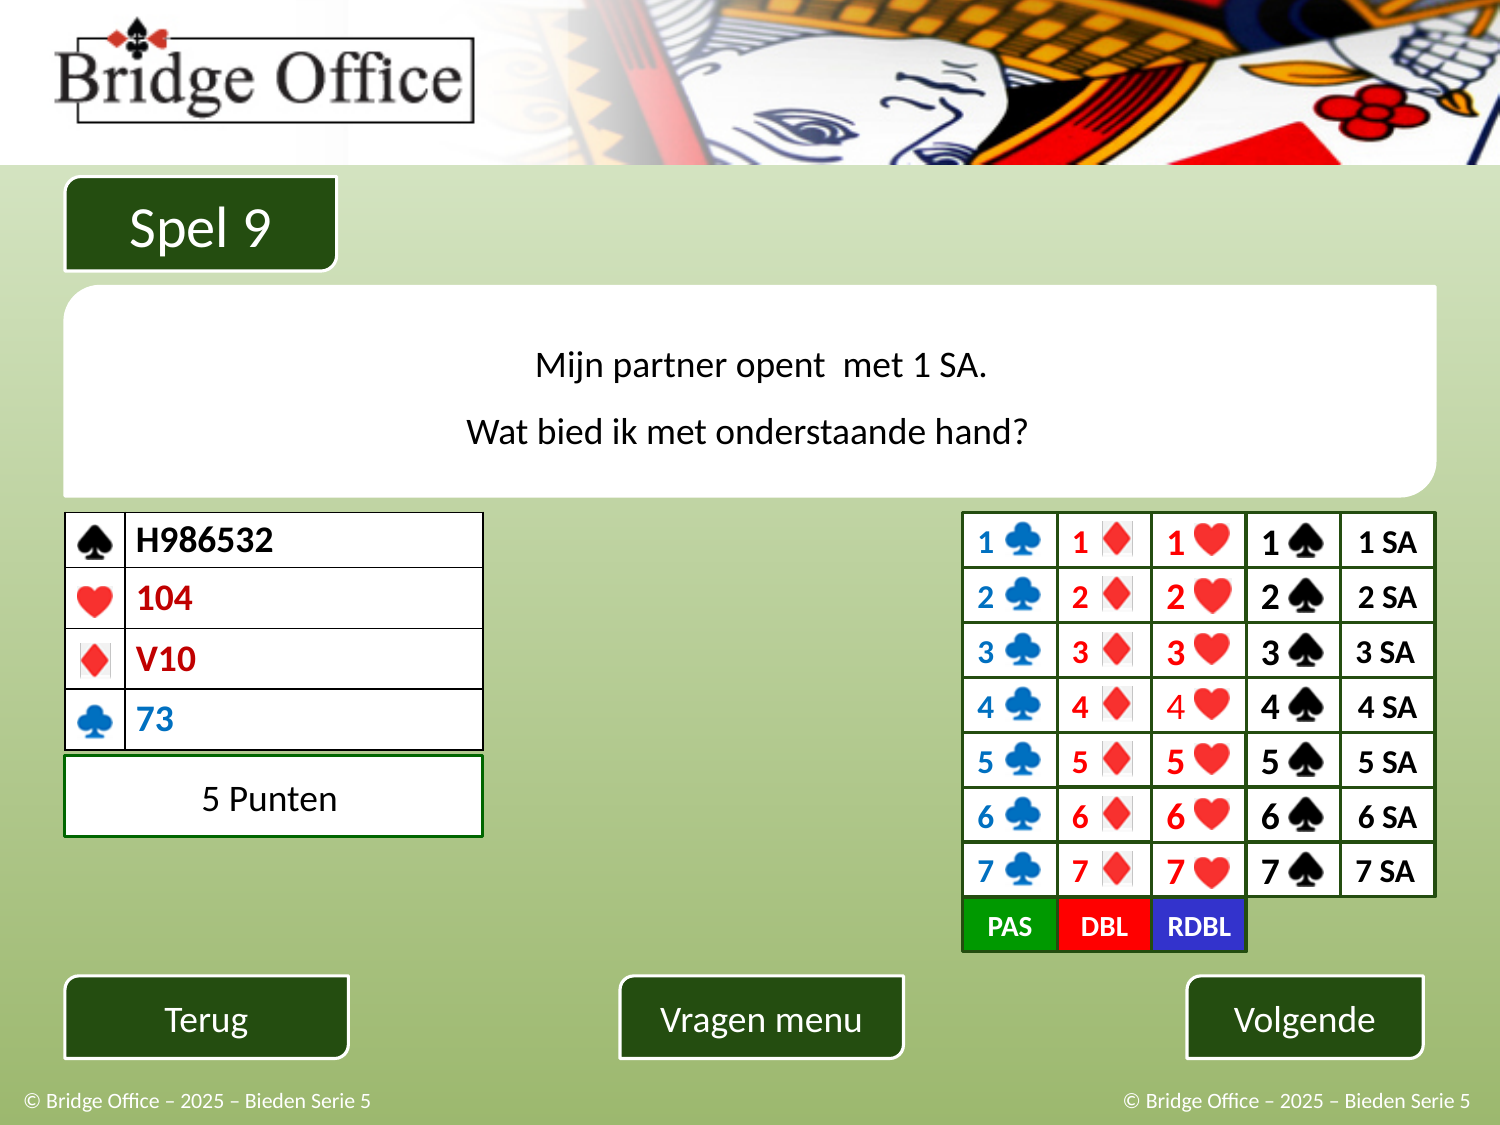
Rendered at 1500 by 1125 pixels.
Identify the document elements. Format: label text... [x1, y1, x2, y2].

picture [1193, 857, 1230, 890]
text_box 6 [1056, 786, 1150, 841]
picture [1193, 523, 1230, 556]
text_box RDBL [1153, 898, 1248, 953]
picture [1193, 798, 1230, 830]
text_box Terug [63, 974, 350, 1061]
text_box 4 SA [1339, 676, 1437, 734]
text_box [63, 284, 1437, 498]
text_box 7 [961, 841, 1056, 896]
text_box 5 [1059, 734, 1153, 786]
table_cell V10 [126, 629, 482, 688]
table_header [66, 513, 124, 567]
text_box 6 [961, 786, 1056, 841]
text_box 7 [1150, 841, 1245, 898]
picture [1288, 796, 1324, 832]
table_cell 104 [126, 568, 482, 628]
text_box 7 [1245, 841, 1339, 898]
text_box Mijn partner opent met 1 SA. [508, 332, 1015, 393]
text_box 4 [1059, 676, 1150, 734]
picture [1099, 796, 1135, 833]
text_box 7 [1056, 841, 1150, 898]
text_box 3 [1056, 621, 1150, 676]
picture [1004, 851, 1041, 887]
text_box 1 [1153, 511, 1245, 569]
text_box 4 [961, 676, 1059, 734]
table_cell [66, 690, 124, 749]
picture [1004, 686, 1041, 723]
picture [1099, 521, 1135, 558]
picture [1288, 521, 1325, 558]
picture [77, 703, 114, 740]
text_box PAS [961, 896, 1059, 953]
text_box 6 SA [1339, 786, 1437, 844]
picture [1004, 631, 1041, 668]
table_cell 73 [126, 690, 482, 749]
picture [0, 0, 1500, 166]
text_box © Bridge Office – 2025 – Bieden Serie 5 [1107, 1079, 1500, 1121]
picture [1099, 576, 1135, 613]
text_box 1 [961, 511, 1059, 569]
picture [77, 524, 114, 561]
picture [77, 643, 114, 679]
text_box 2 [961, 569, 1056, 621]
text_box 2 [1056, 569, 1153, 621]
table_cell [66, 568, 124, 628]
picture [1193, 578, 1232, 614]
text_box DBL [1059, 898, 1153, 953]
table_header H986532 [126, 513, 482, 567]
text_box 6 [1245, 786, 1339, 841]
picture [1004, 741, 1041, 778]
picture [1099, 686, 1135, 723]
picture [1004, 521, 1041, 558]
text_box 4 [1150, 676, 1245, 734]
text_box © Bridge Office – 2025 – Bieden Serie 5 [8, 1079, 393, 1121]
text_box 7 SA [1339, 844, 1437, 898]
text_box 6 [1150, 786, 1245, 841]
text_box 3 [961, 621, 1056, 676]
picture [1288, 686, 1324, 723]
text_box 4 [1245, 676, 1339, 734]
text_box Wat bied ik met onderstaande hand? [451, 399, 1072, 460]
text_box 5 Punten [63, 754, 484, 838]
picture [1193, 743, 1230, 776]
picture [1099, 851, 1135, 887]
text_box 2 SA [1339, 569, 1437, 621]
picture [1099, 631, 1135, 668]
picture [1288, 741, 1324, 778]
table_cell [66, 629, 124, 688]
text_box 2 [1153, 569, 1245, 621]
picture [1004, 796, 1041, 833]
picture [1194, 633, 1230, 666]
text_box 3 SA [1339, 621, 1437, 676]
picture [1193, 688, 1230, 721]
text_box Vragen menu [618, 974, 906, 1061]
text_box 1 [1245, 511, 1342, 569]
text_box 2 [1245, 569, 1339, 621]
text_box Volgende [1185, 974, 1425, 1061]
text_box 5 [961, 734, 1059, 786]
text_box 5 [1153, 734, 1248, 786]
text_box 5 [1248, 734, 1339, 786]
picture [1288, 851, 1324, 887]
text_box 5 SA [1339, 734, 1437, 786]
text_box 1 [1059, 511, 1153, 569]
picture [1288, 631, 1324, 668]
text_box 3 [1150, 621, 1245, 676]
picture [1004, 576, 1041, 613]
text_box 1 SA [1342, 511, 1437, 569]
picture [77, 585, 114, 618]
picture [1099, 741, 1135, 778]
text_box Spel 9 [63, 179, 339, 273]
text_box 3 [1245, 621, 1339, 676]
picture [1288, 576, 1324, 613]
